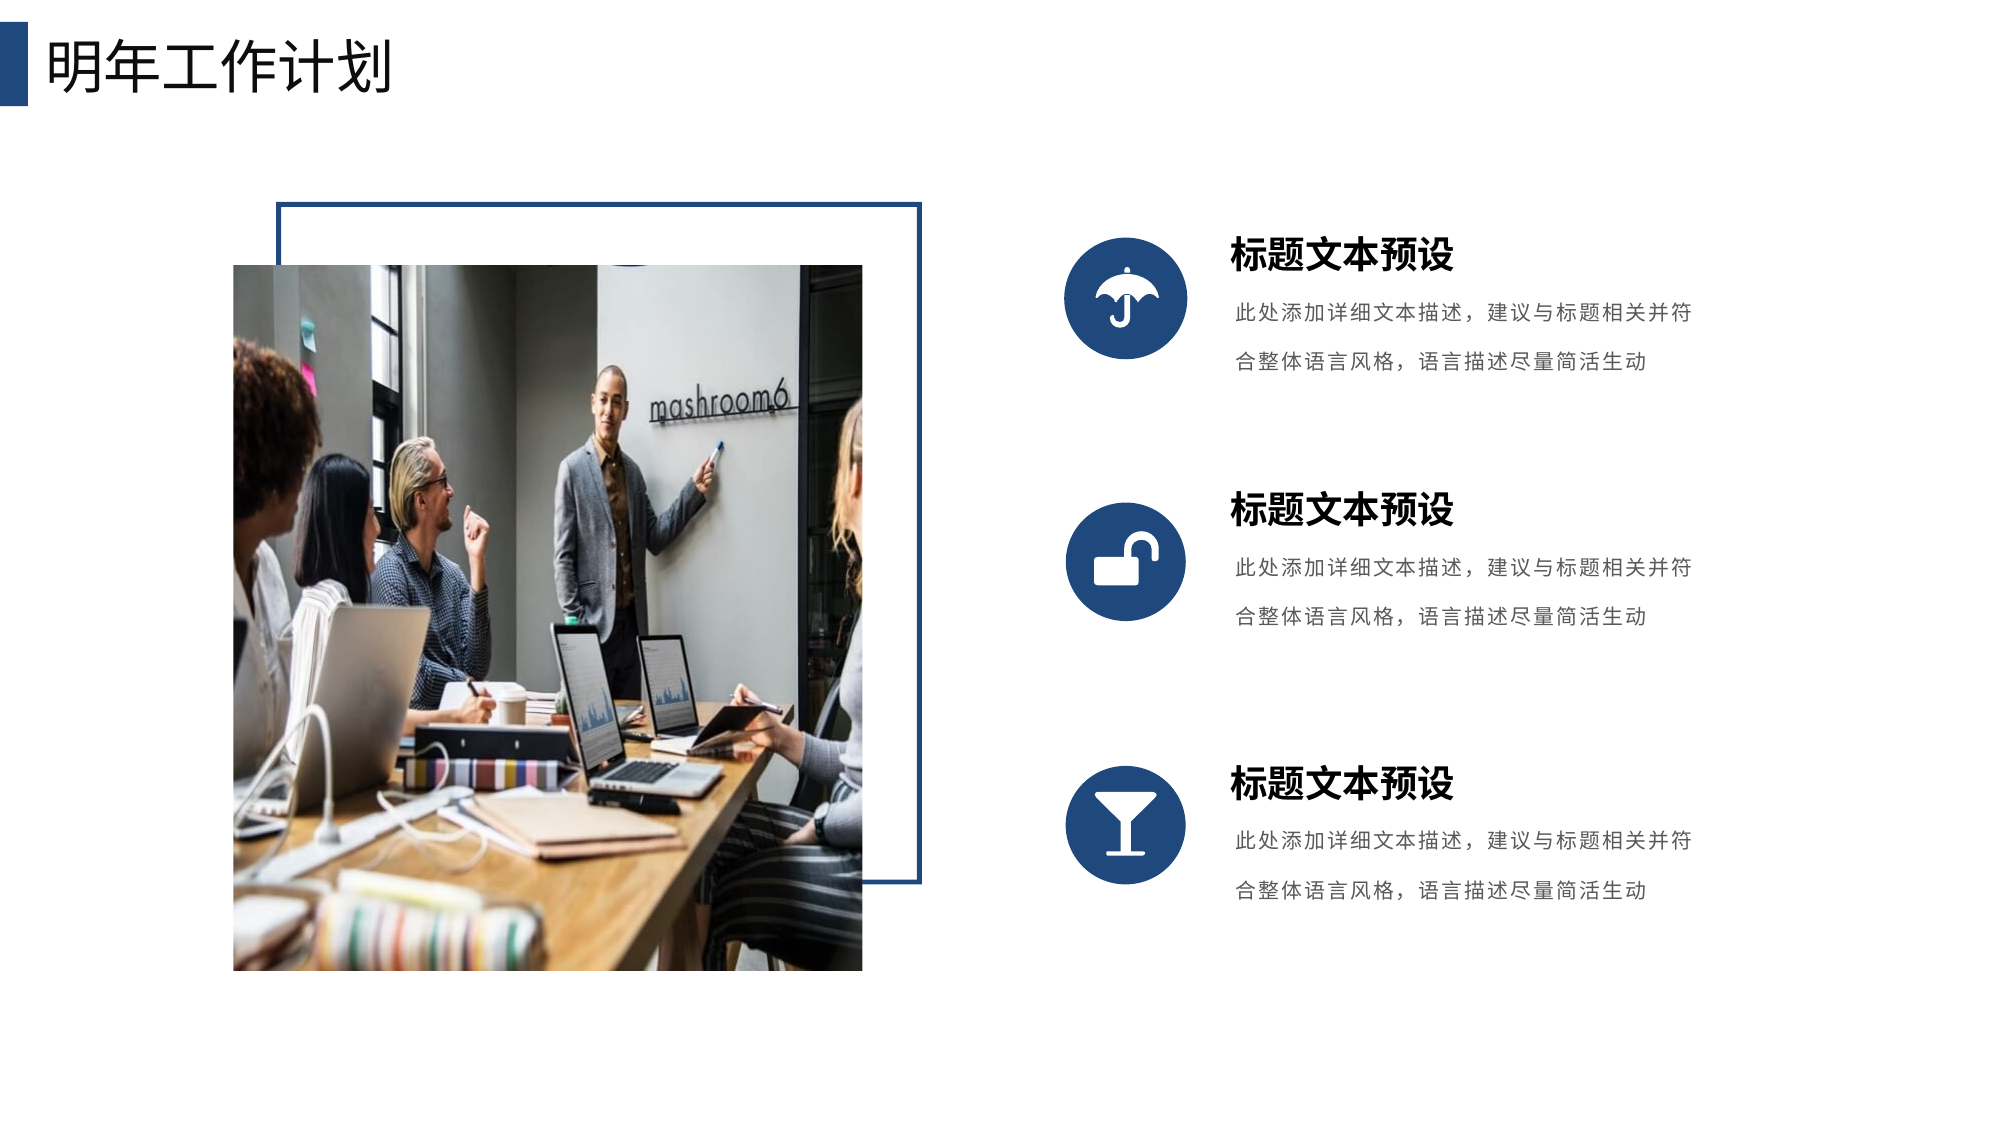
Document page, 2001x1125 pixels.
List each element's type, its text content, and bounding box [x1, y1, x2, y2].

text_box [0, 20, 30, 108]
text_box [231, 263, 864, 973]
text_box 标题文本预设 [1215, 478, 1476, 539]
text_box 标题文本预设 [1215, 752, 1476, 813]
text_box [1065, 502, 1186, 622]
text_box 标题文本预设 [1215, 223, 1476, 284]
text_box [274, 200, 924, 887]
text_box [1065, 238, 1186, 358]
text_box 明年工作计划 [0, 21, 879, 125]
text_box 此处添加详细文本描述，建议与标题相关并符合整体语言风格，语言描述尽量简活生动 [1235, 803, 1699, 987]
text_box 此处添加详细文本描述，建议与标题相关并符合整体语言风格，语言描述尽量简活生动 [1235, 529, 1699, 713]
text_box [1065, 765, 1186, 885]
text_box 此处添加详细文本描述，建议与标题相关并符合整体语言风格，语言描述尽量简活生动 [1235, 274, 1699, 458]
